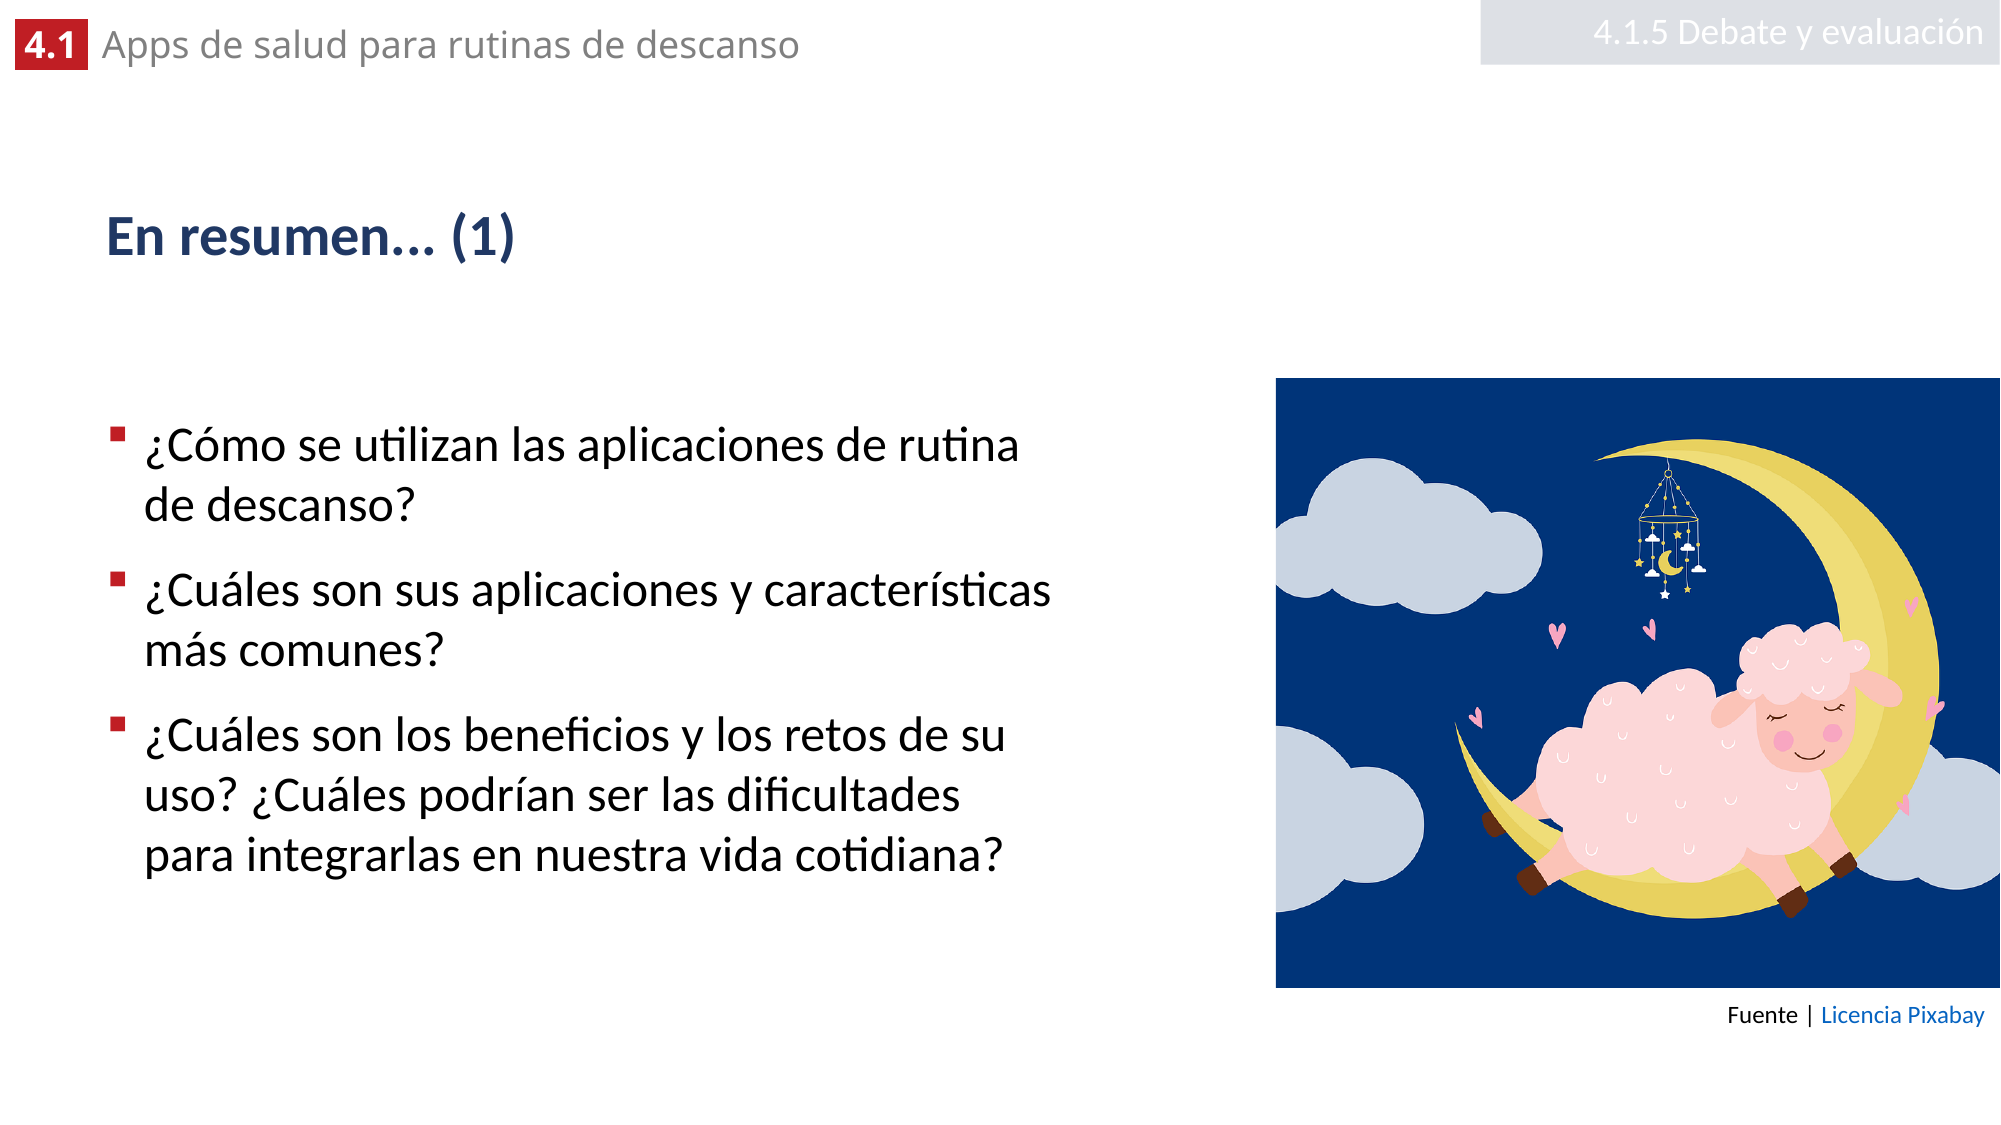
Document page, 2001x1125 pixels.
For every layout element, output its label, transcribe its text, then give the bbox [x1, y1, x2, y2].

list ¿Cómo se utilizan las aplicaciones de rutina de descanso? ¿Cuáles son sus aplicaciones y características más comunes? ¿Cuáles son los beneficios y los retos de su uso? ¿Cuáles podrían ser las dificultades para integrarlas en nuestra vida cotidiana? [91, 403, 1070, 1051]
text_box 4.1.5 Debate y evaluación [1480, 0, 2000, 65]
text_box Fuente | Licencia Pixabay [1604, 991, 2000, 1036]
title En resumen... (1) [91, 177, 1906, 297]
picture [1275, 378, 2000, 988]
